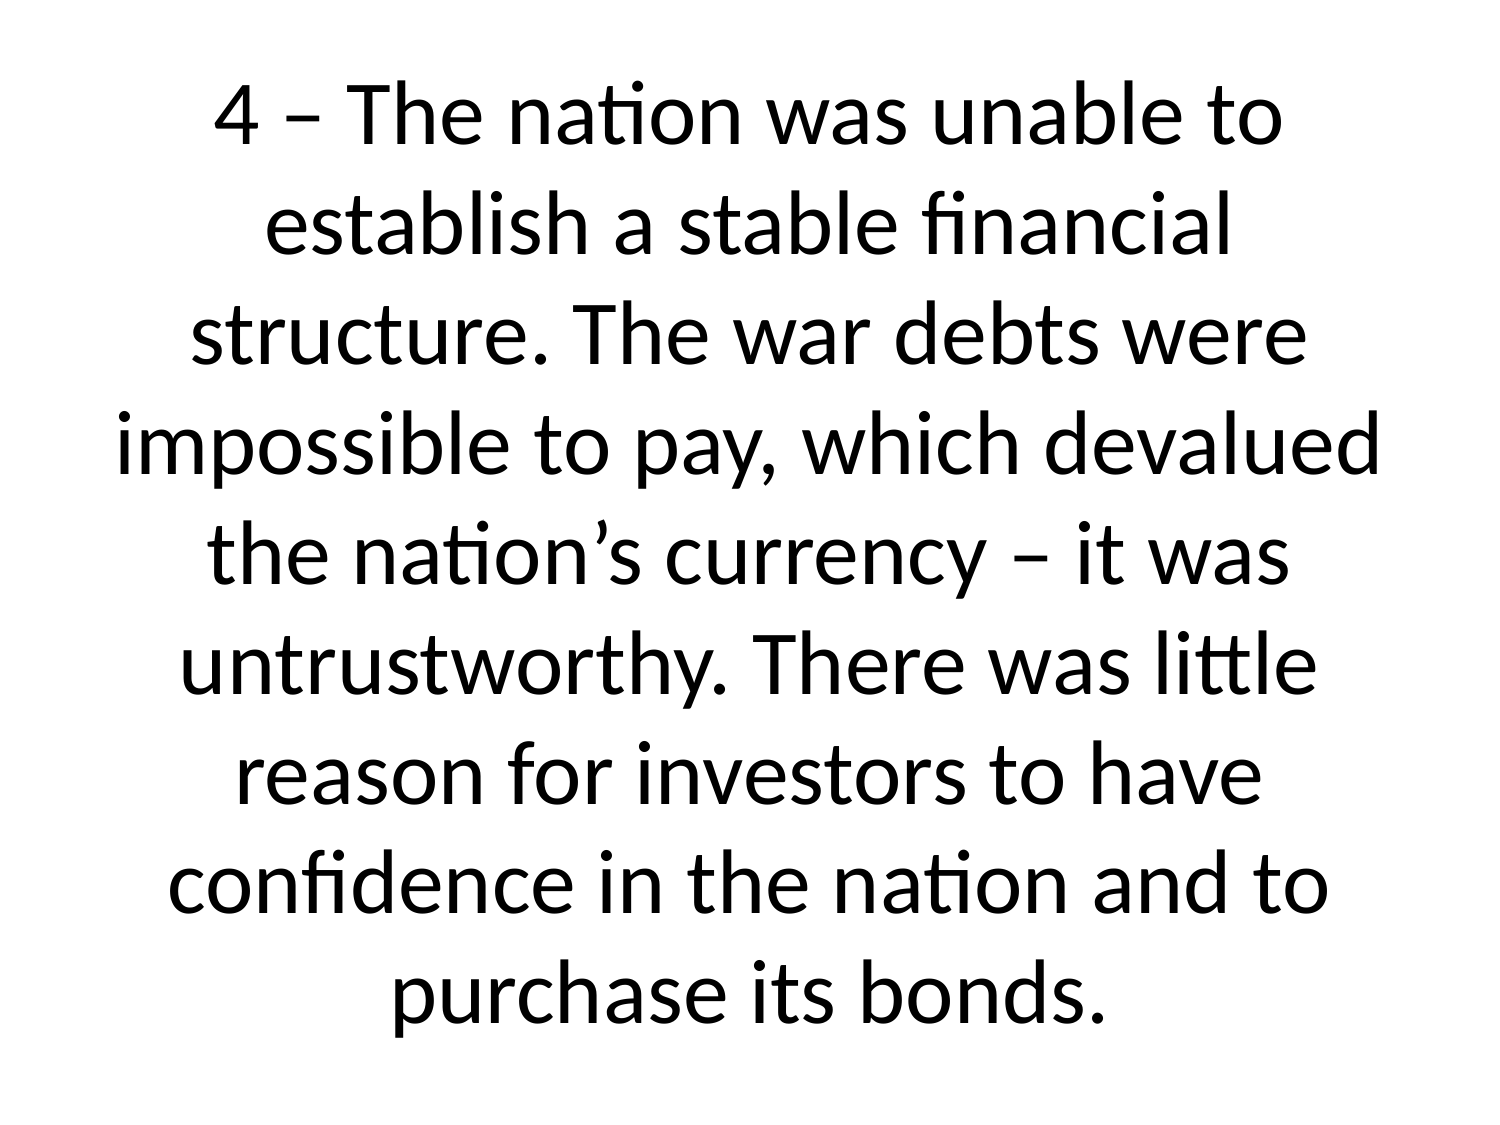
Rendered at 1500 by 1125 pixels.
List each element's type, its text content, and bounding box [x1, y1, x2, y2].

title 4 – The nation was unable to establish a stable financial structure. The war debts were impossible to pay, which devalued the nation’s currency – it was untrustworthy. There was little reason for investors to have confidence in the nation and to purchase its bonds. [75, 45, 1425, 1050]
